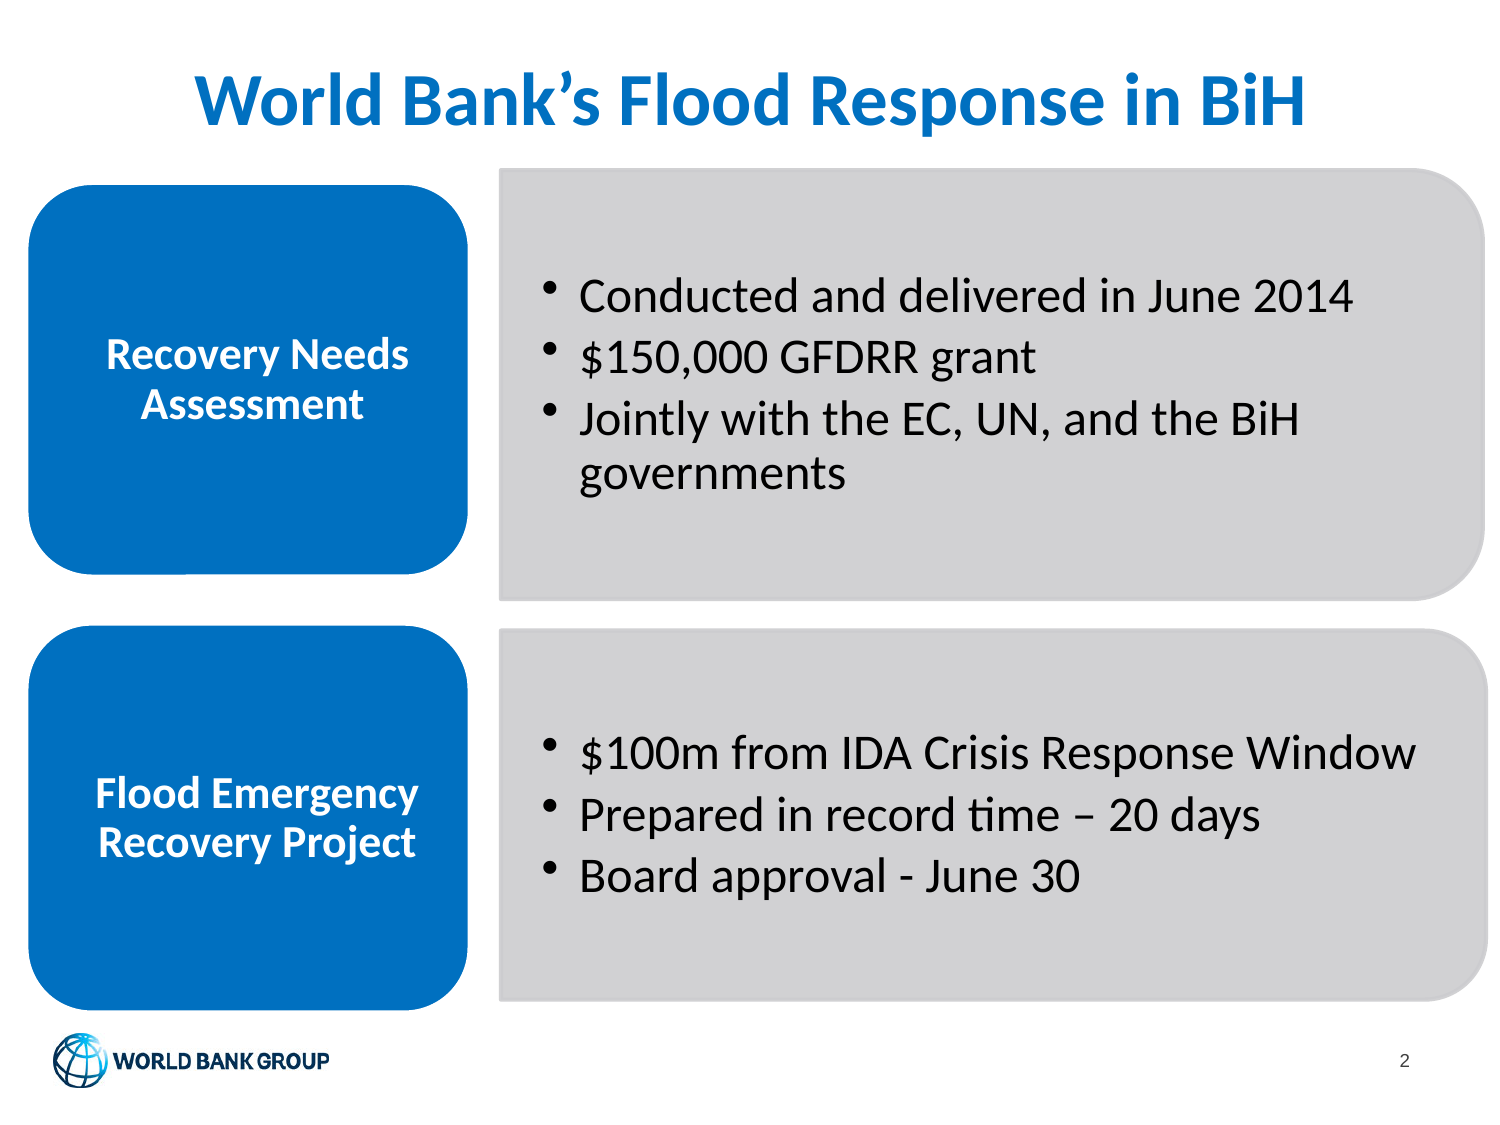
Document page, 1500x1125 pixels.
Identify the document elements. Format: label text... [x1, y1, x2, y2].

picture [69, 1043, 79, 1050]
slide_number 2 [1399, 1043, 1447, 1079]
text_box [0, 162, 1488, 1013]
picture [53, 1033, 329, 1088]
picture [77, 1045, 85, 1055]
text_box World Bank’s Flood Response in BiH [76, 1, 1427, 160]
